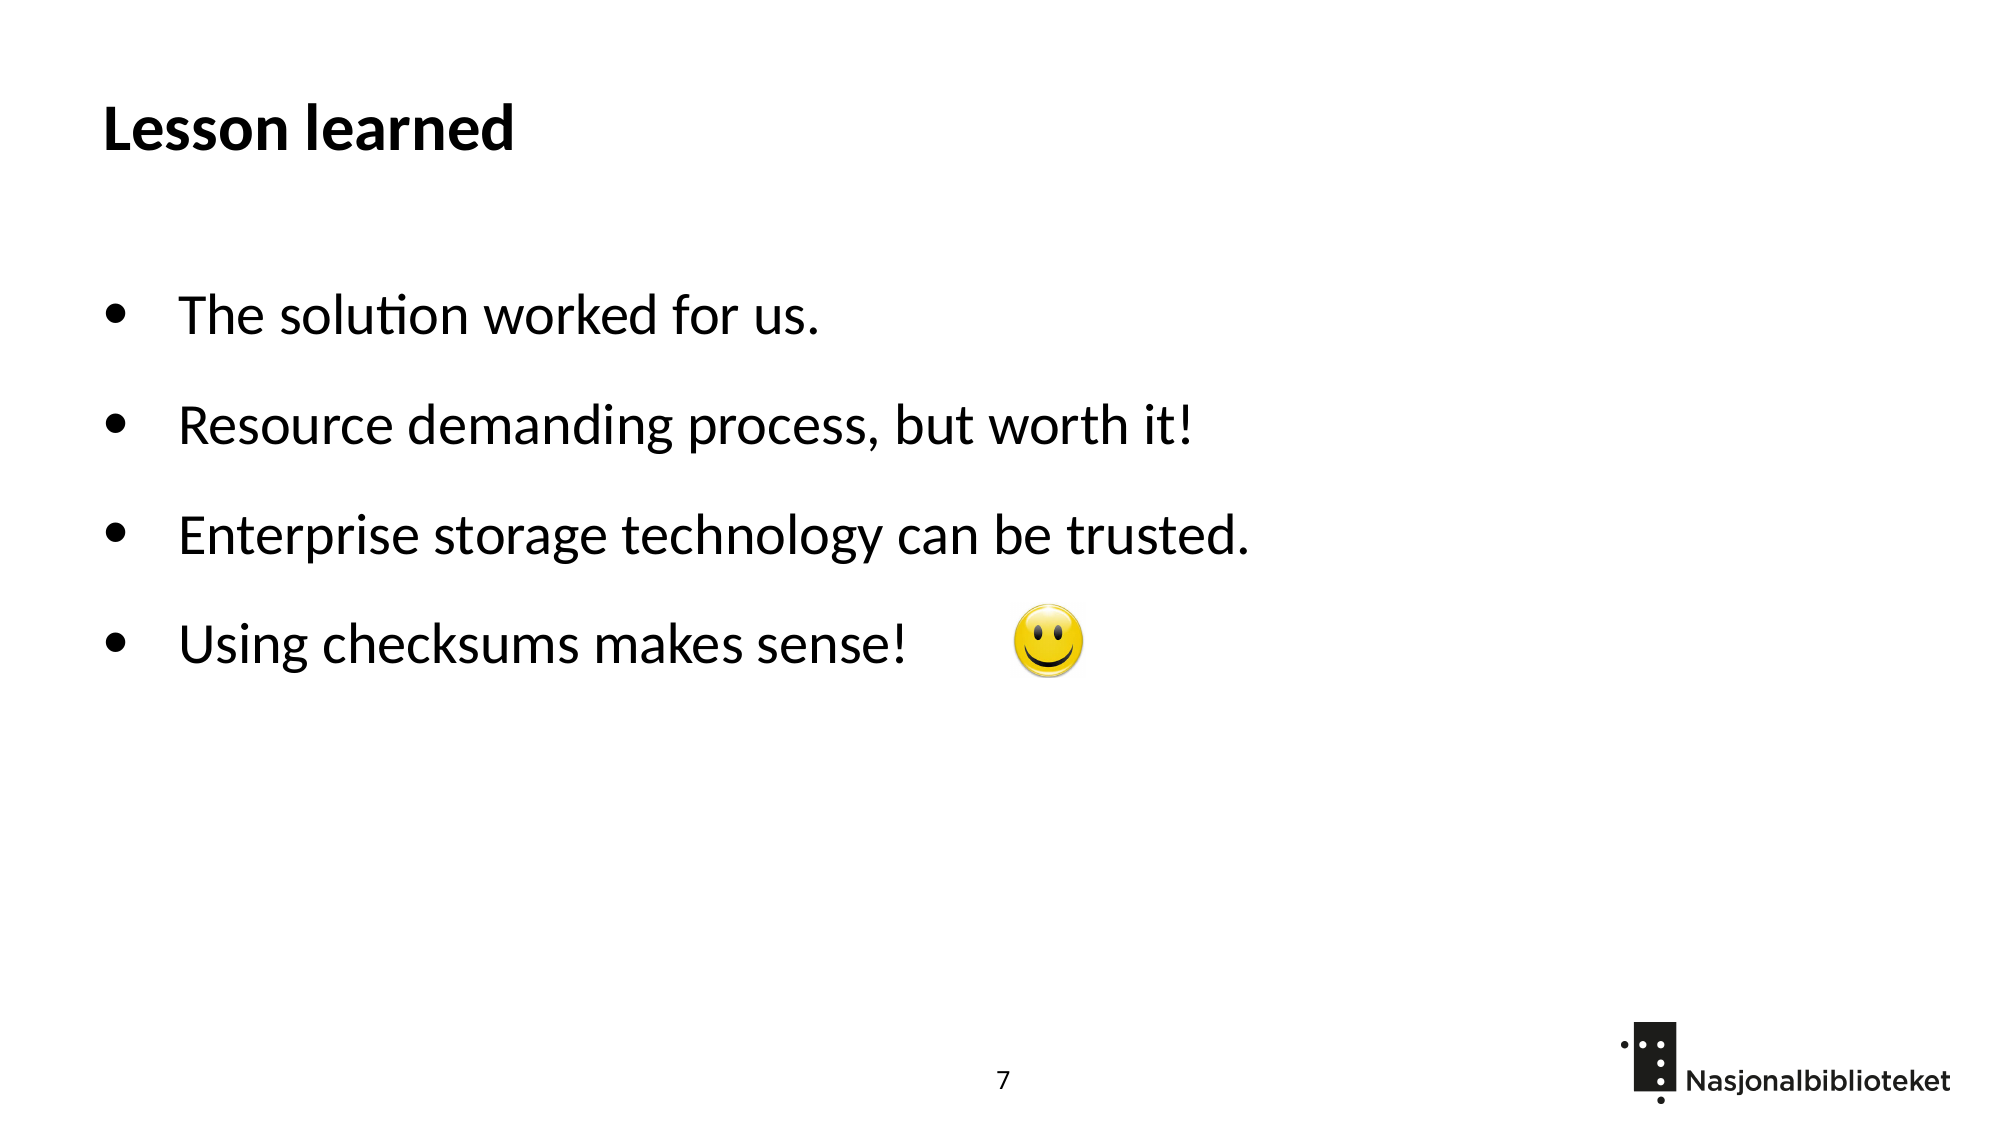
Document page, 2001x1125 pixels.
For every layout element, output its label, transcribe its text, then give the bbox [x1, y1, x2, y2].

picture [1621, 1022, 1950, 1104]
slide_number 7 [987, 1064, 1012, 1105]
list The solution worked for us. Resource demanding process, but worth it! Enterprise storage technology can be trusted. Using checksums makes sense! [98, 279, 1902, 927]
picture [1010, 602, 1086, 678]
title Lesson learned [98, 87, 1902, 207]
